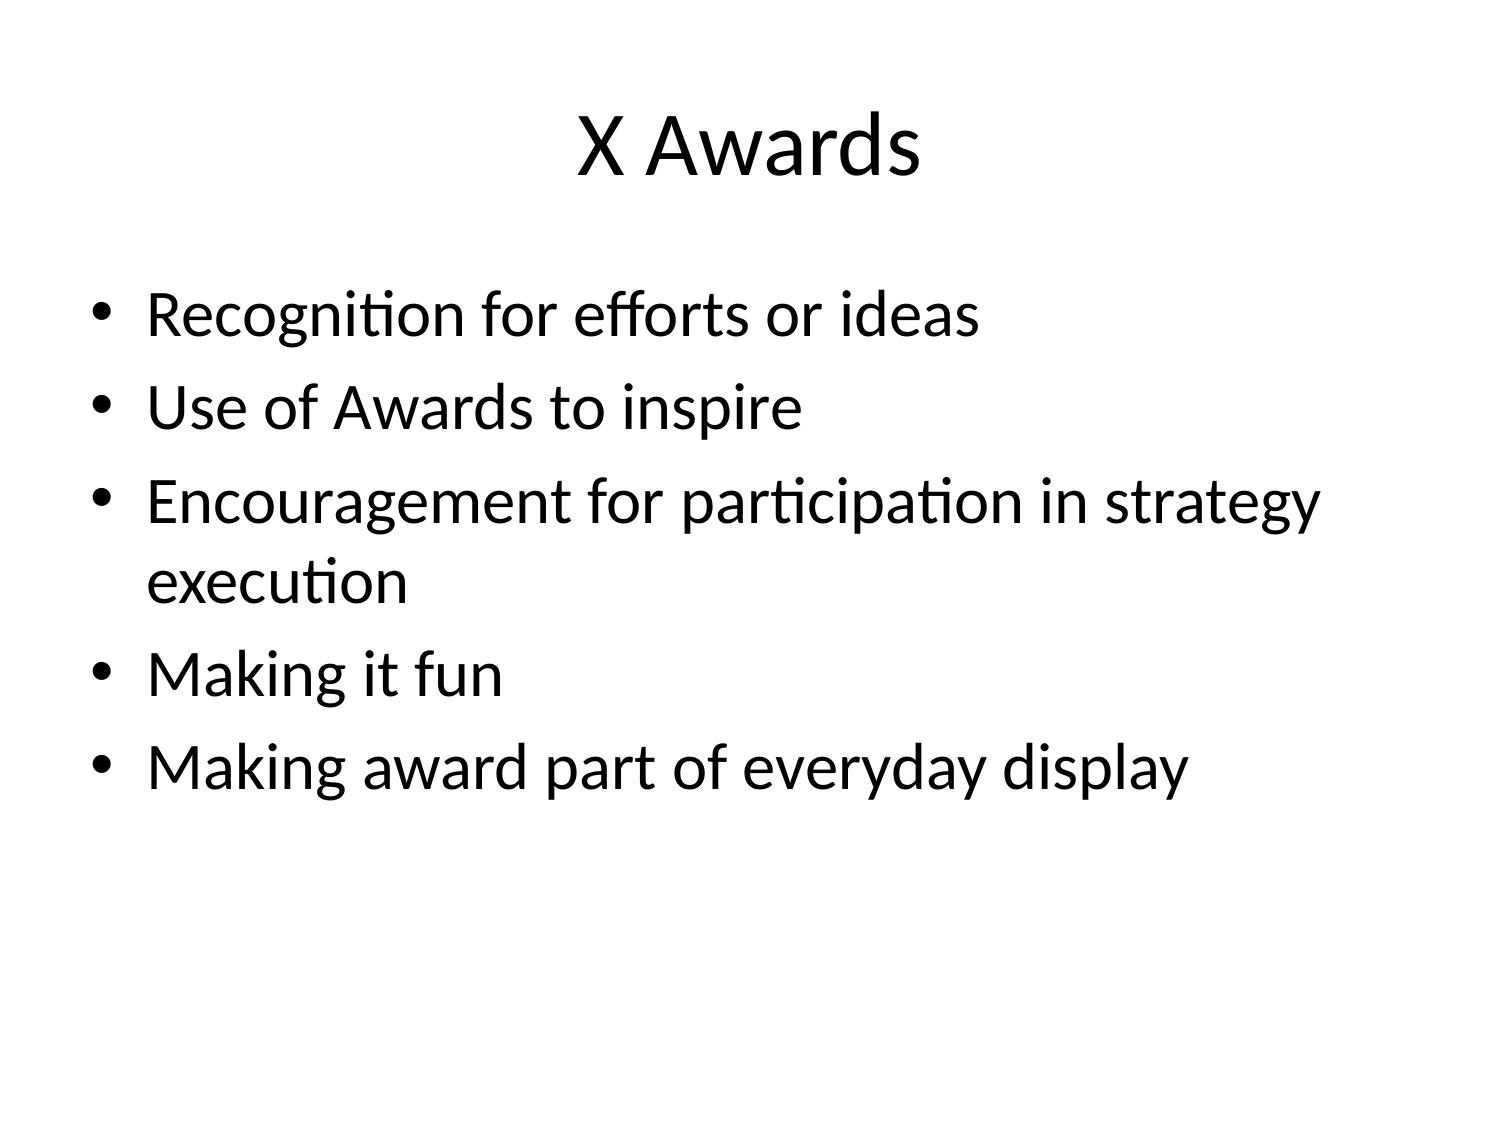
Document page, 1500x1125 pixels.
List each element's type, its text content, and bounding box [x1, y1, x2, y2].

title X Awards [75, 45, 1425, 233]
list Recognition for efforts or ideas Use of Awards to inspire Encouragement for participation in strategy execution Making it fun Making award part of everyday display [75, 262, 1425, 1005]
